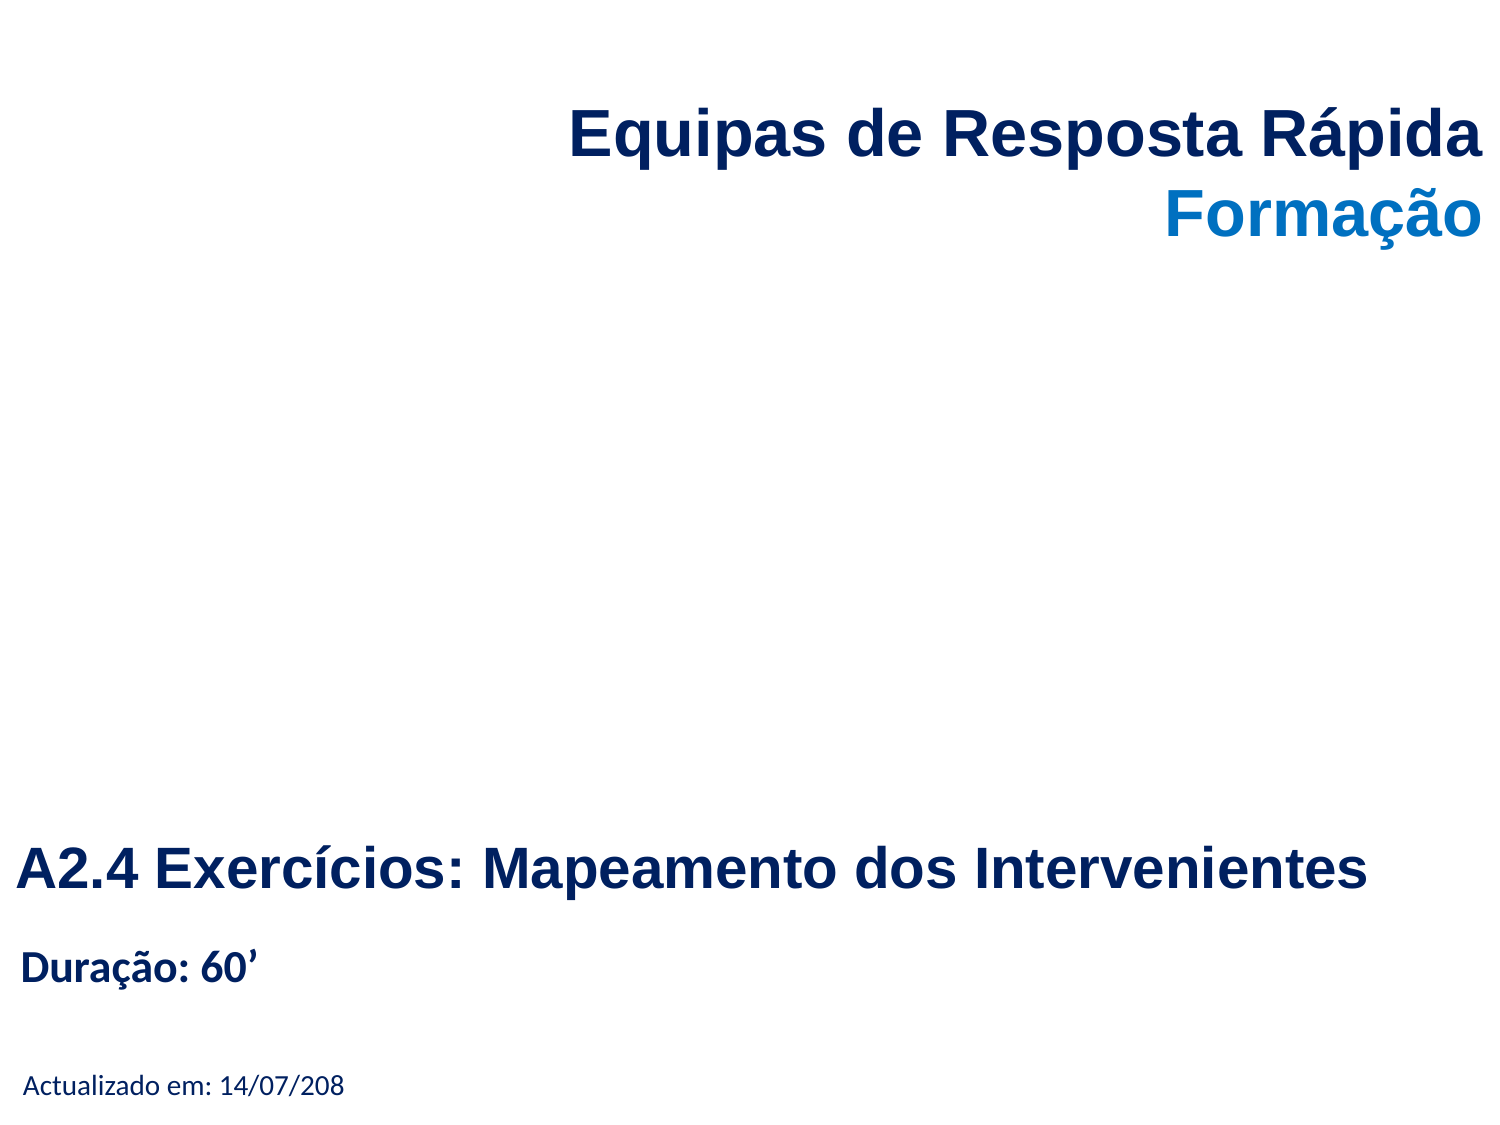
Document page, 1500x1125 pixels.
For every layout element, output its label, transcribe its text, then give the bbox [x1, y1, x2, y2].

text_box Duração: 60’ [5, 928, 361, 999]
subtitle A2.4 Exercícios: Mapeamento dos Intervenientes [0, 822, 1500, 941]
text_box Actualizado em: 14/07/208 [8, 1058, 360, 1109]
title Equipas de Resposta Rápida Formação [80, 66, 1499, 354]
